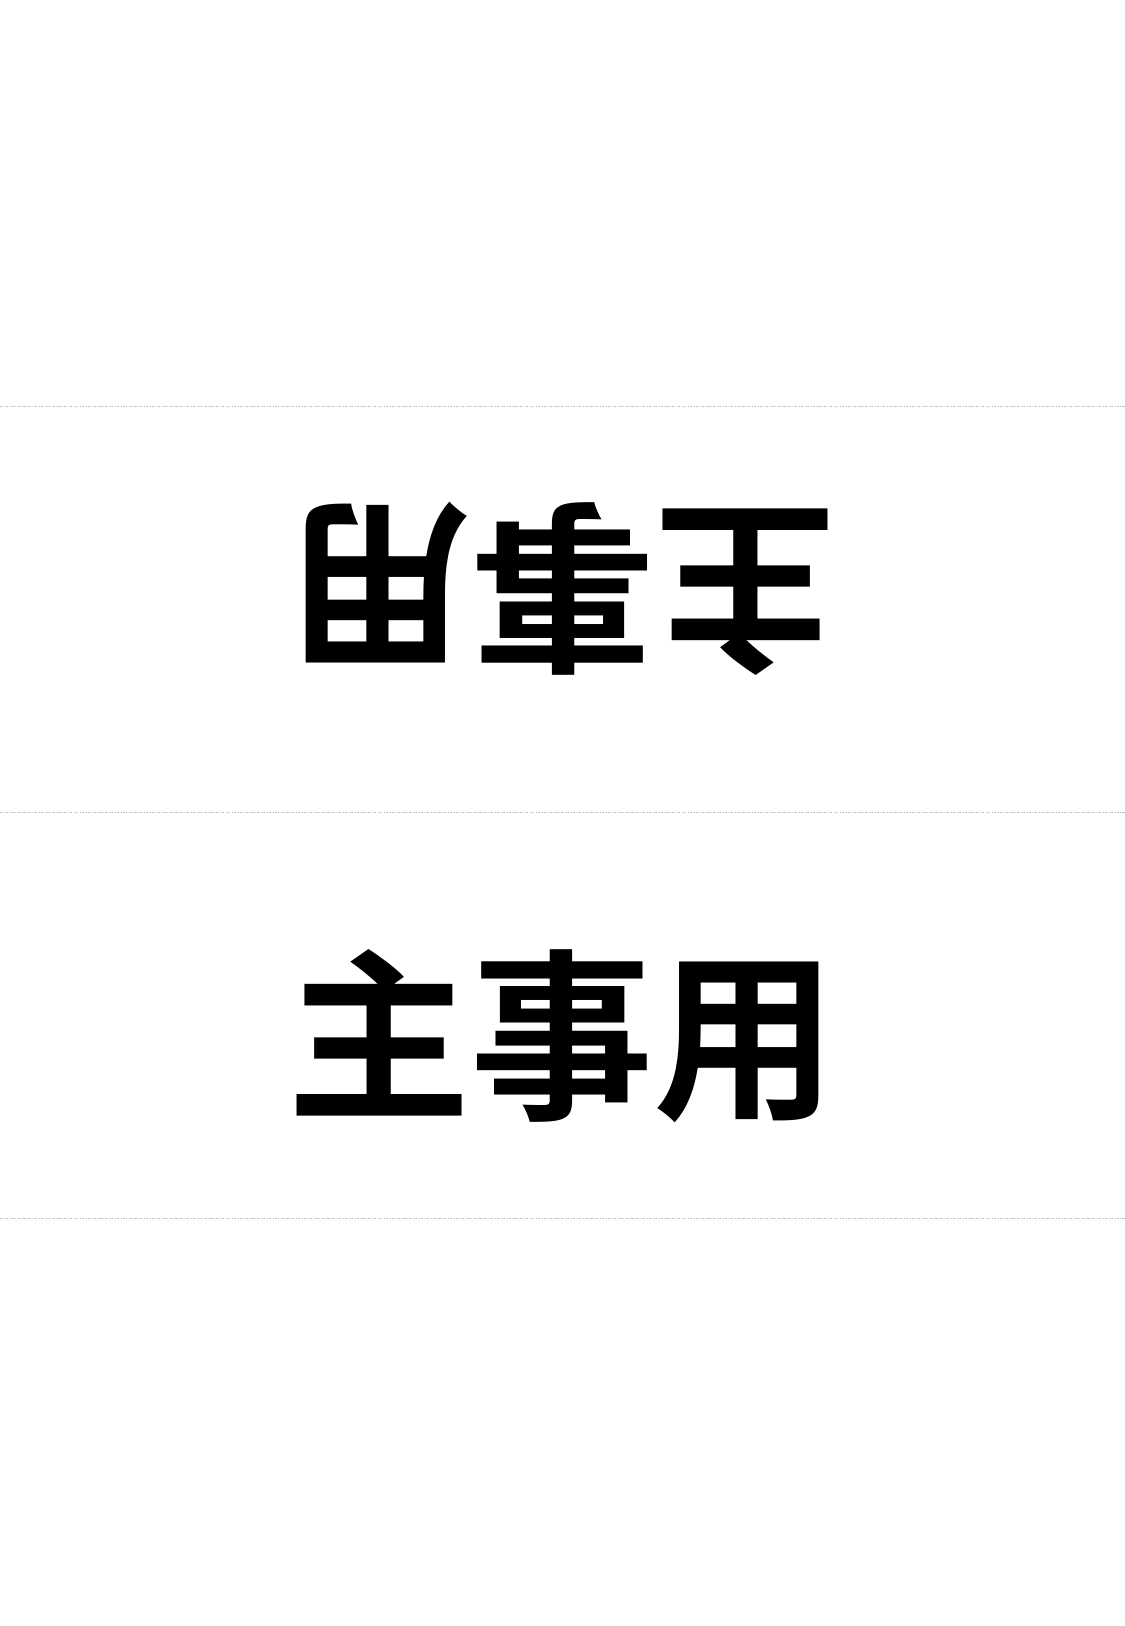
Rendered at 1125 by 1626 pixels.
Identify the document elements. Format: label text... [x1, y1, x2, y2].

text_box 主事用 [272, 914, 853, 1150]
text_box 主事用 [272, 475, 853, 711]
